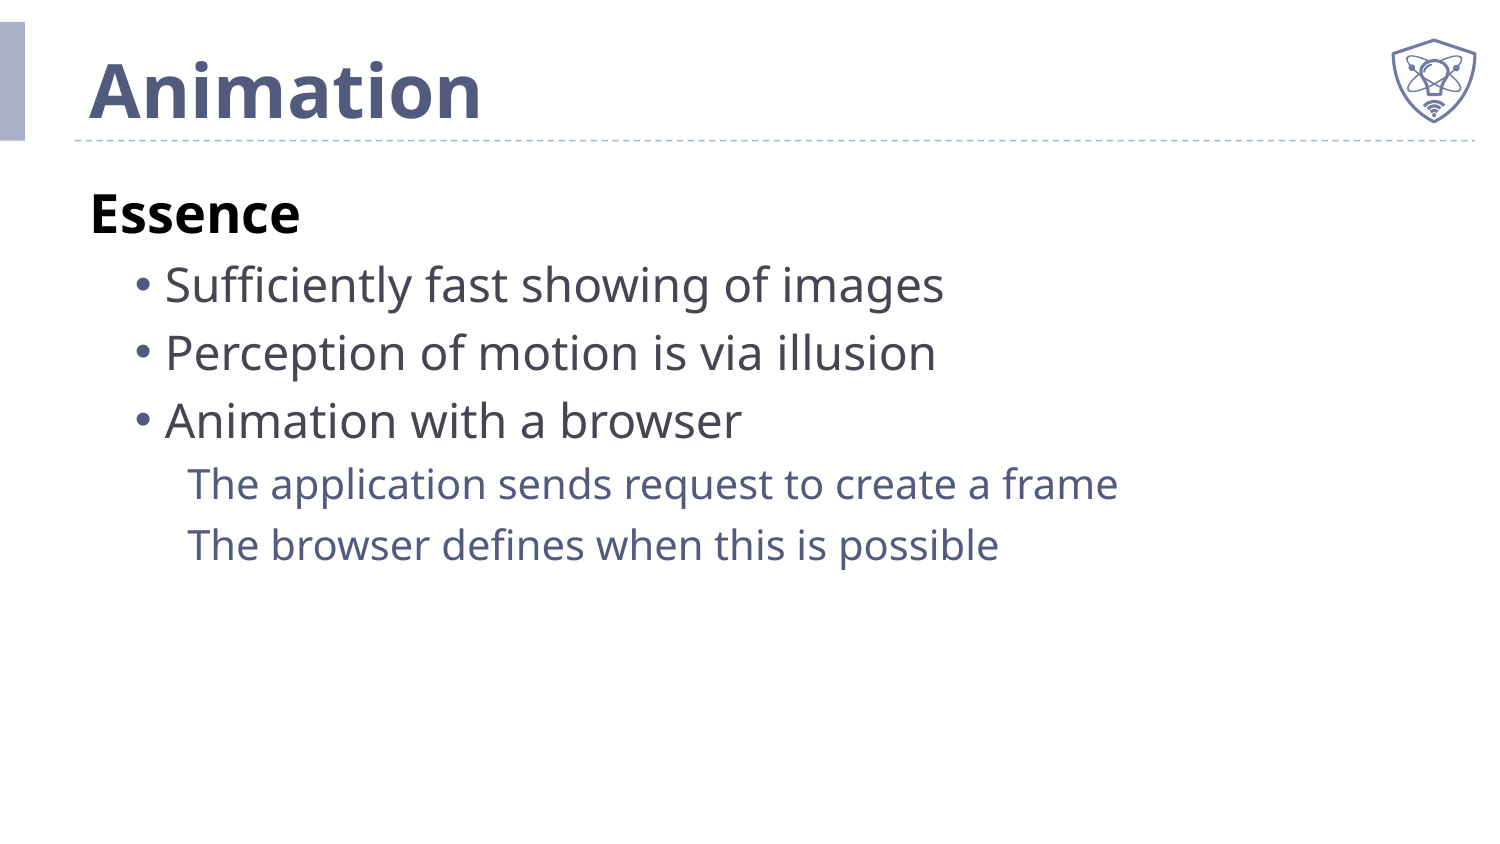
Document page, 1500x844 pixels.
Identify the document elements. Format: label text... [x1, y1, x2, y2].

list Essence Sufficiently fast showing of images Perception of motion is via illusion Animation with a browser The application sends request to create a frame The browser defines when this is possible [75, 171, 1475, 835]
title Animation [75, 18, 1475, 141]
